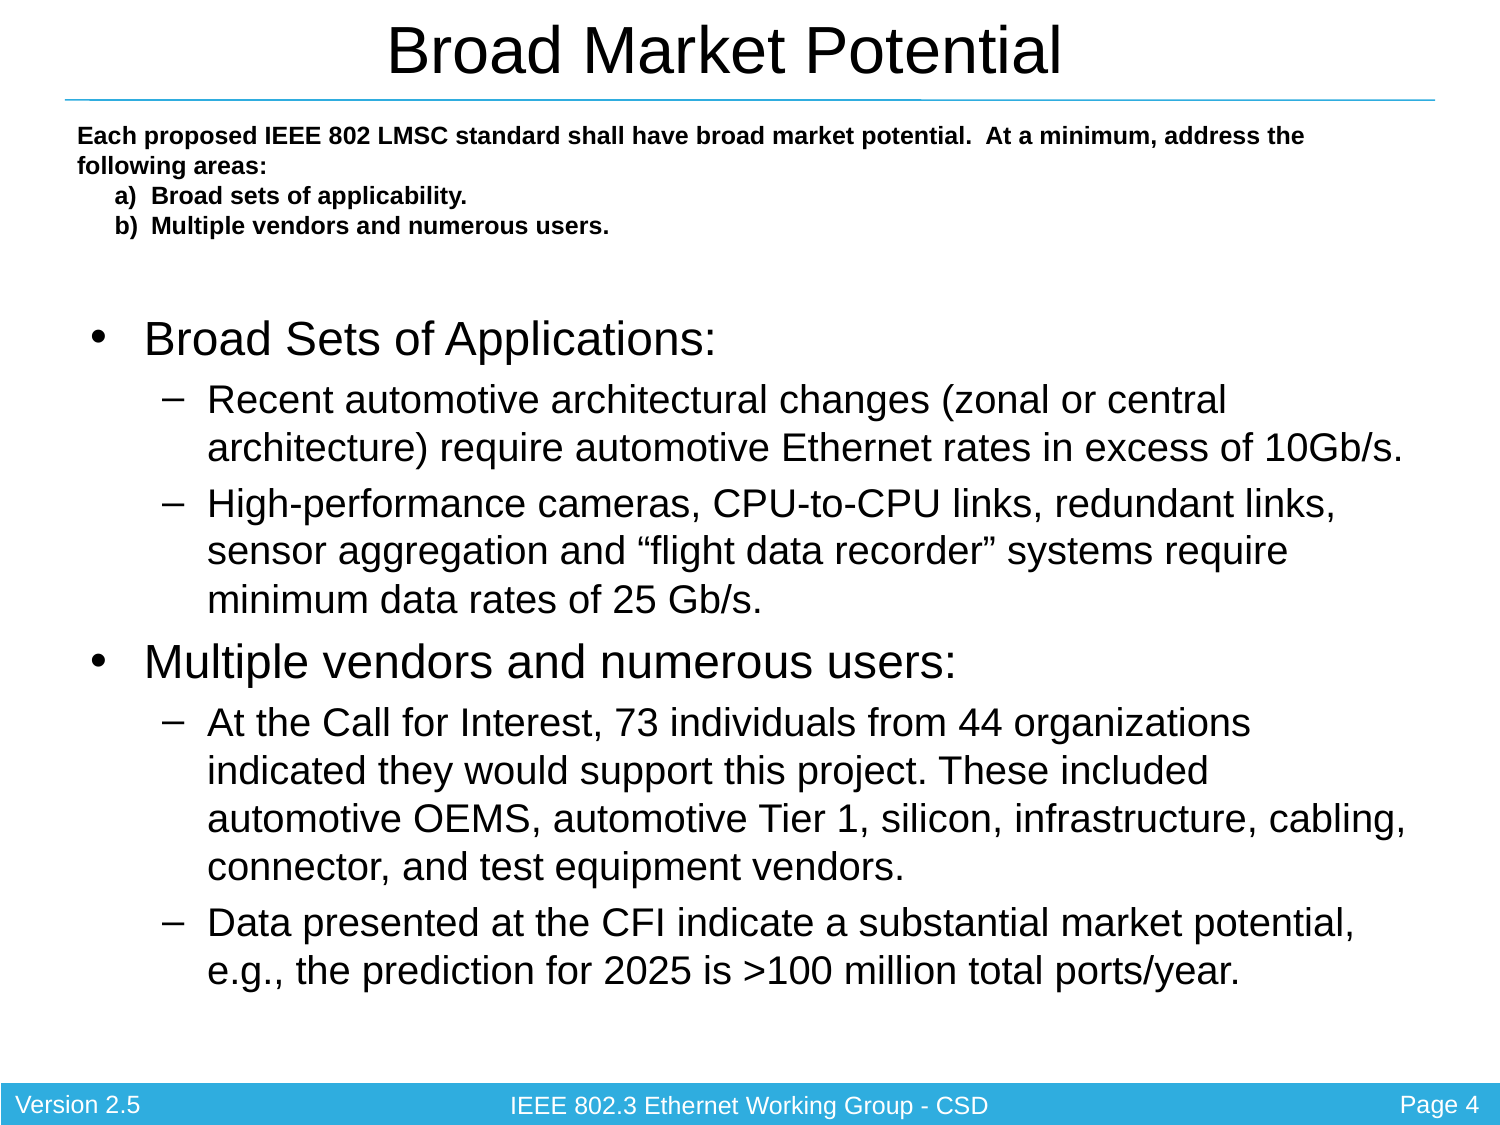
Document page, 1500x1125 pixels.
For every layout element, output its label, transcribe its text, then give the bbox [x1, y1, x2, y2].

list Broad Sets of Applications: Recent automotive architectural changes (zonal or central architecture) require automotive Ethernet rates in excess of 10Gb/s. High-performance cameras, CPU-to-CPU links, redundant links, sensor aggregation and “flight data recorder” systems require minimum data rates of 25 Gb/s. Multiple vendors and numerous users: At the Call for Interest, 73 individuals from 44 organizations indicated they would support this project. These included automotive OEMS, automotive Tier 1, silicon, infrastructure, cabling, connector, and test equipment vendors. Data presented at the CFI indicate a substantial market potential, e.g., the prediction for 2025 is >100 million total ports/year. [75, 299, 1425, 1075]
